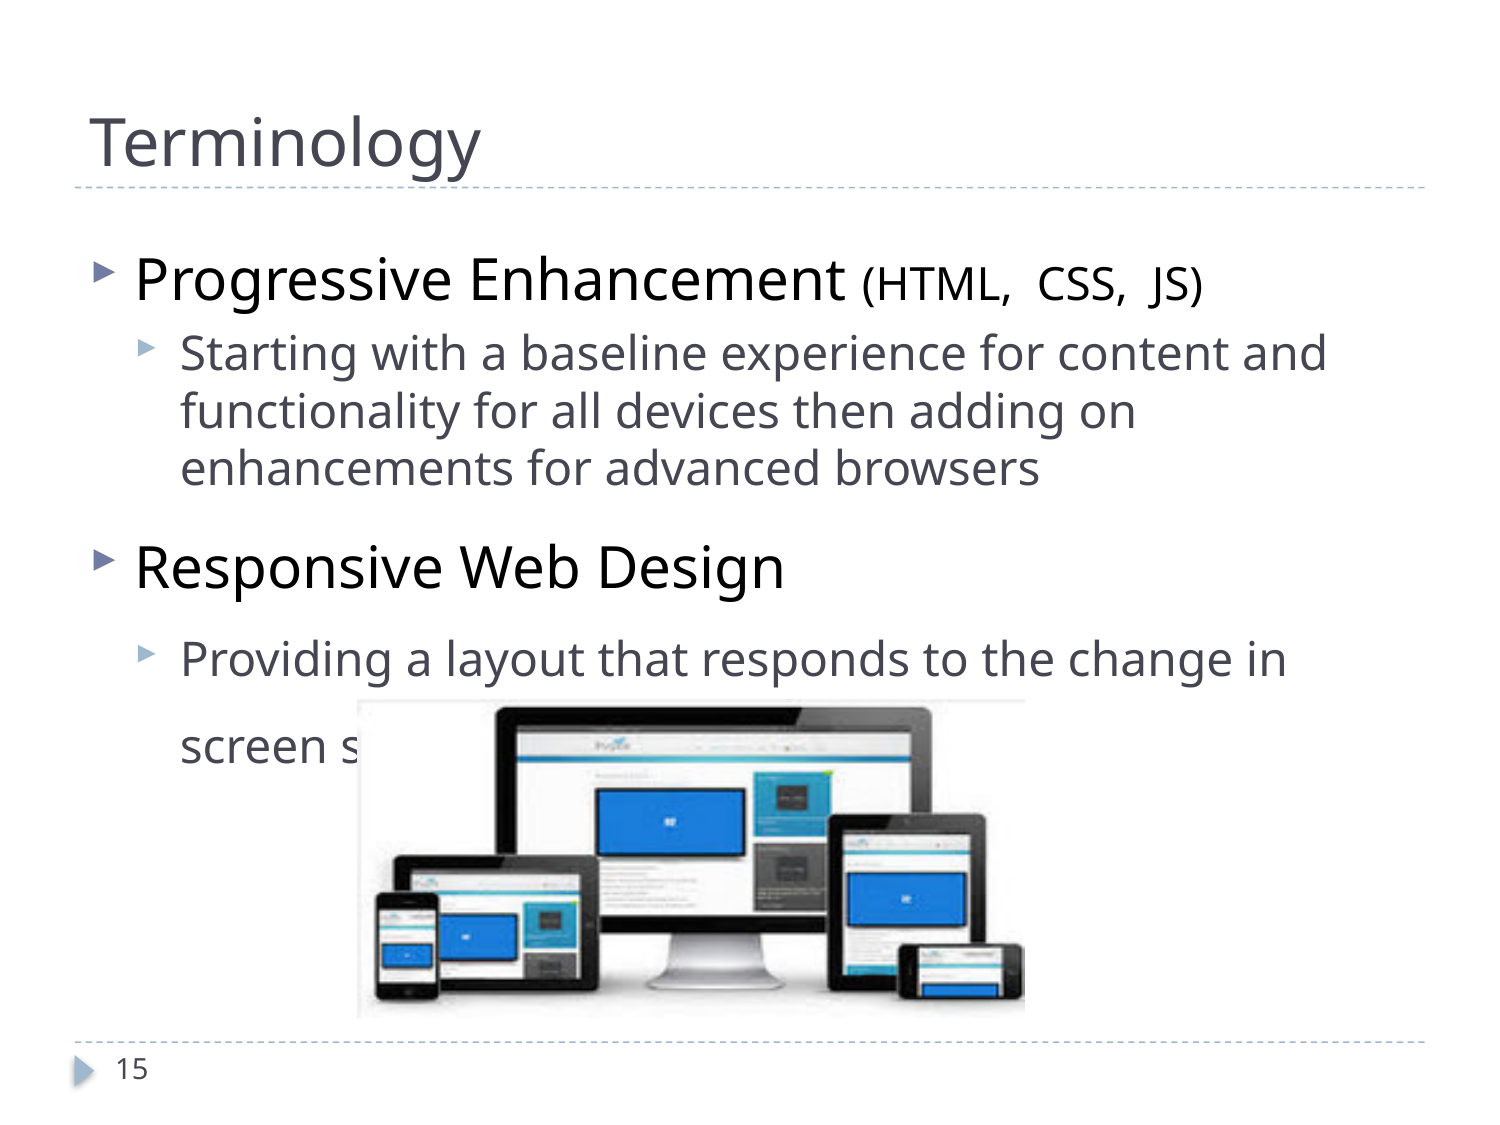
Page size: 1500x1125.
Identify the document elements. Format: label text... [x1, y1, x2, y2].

slide_number 15 [100, 1042, 426, 1103]
picture [357, 699, 1026, 1018]
list Progressive Enhancement (HTML, CSS, JS) Starting with a baseline experience for content and functionality for all devices then adding on enhancements for advanced browsers Responsive Web Design Providing a layout that responds to the change in screen size [75, 200, 1425, 1010]
title Terminology [75, 24, 1425, 188]
